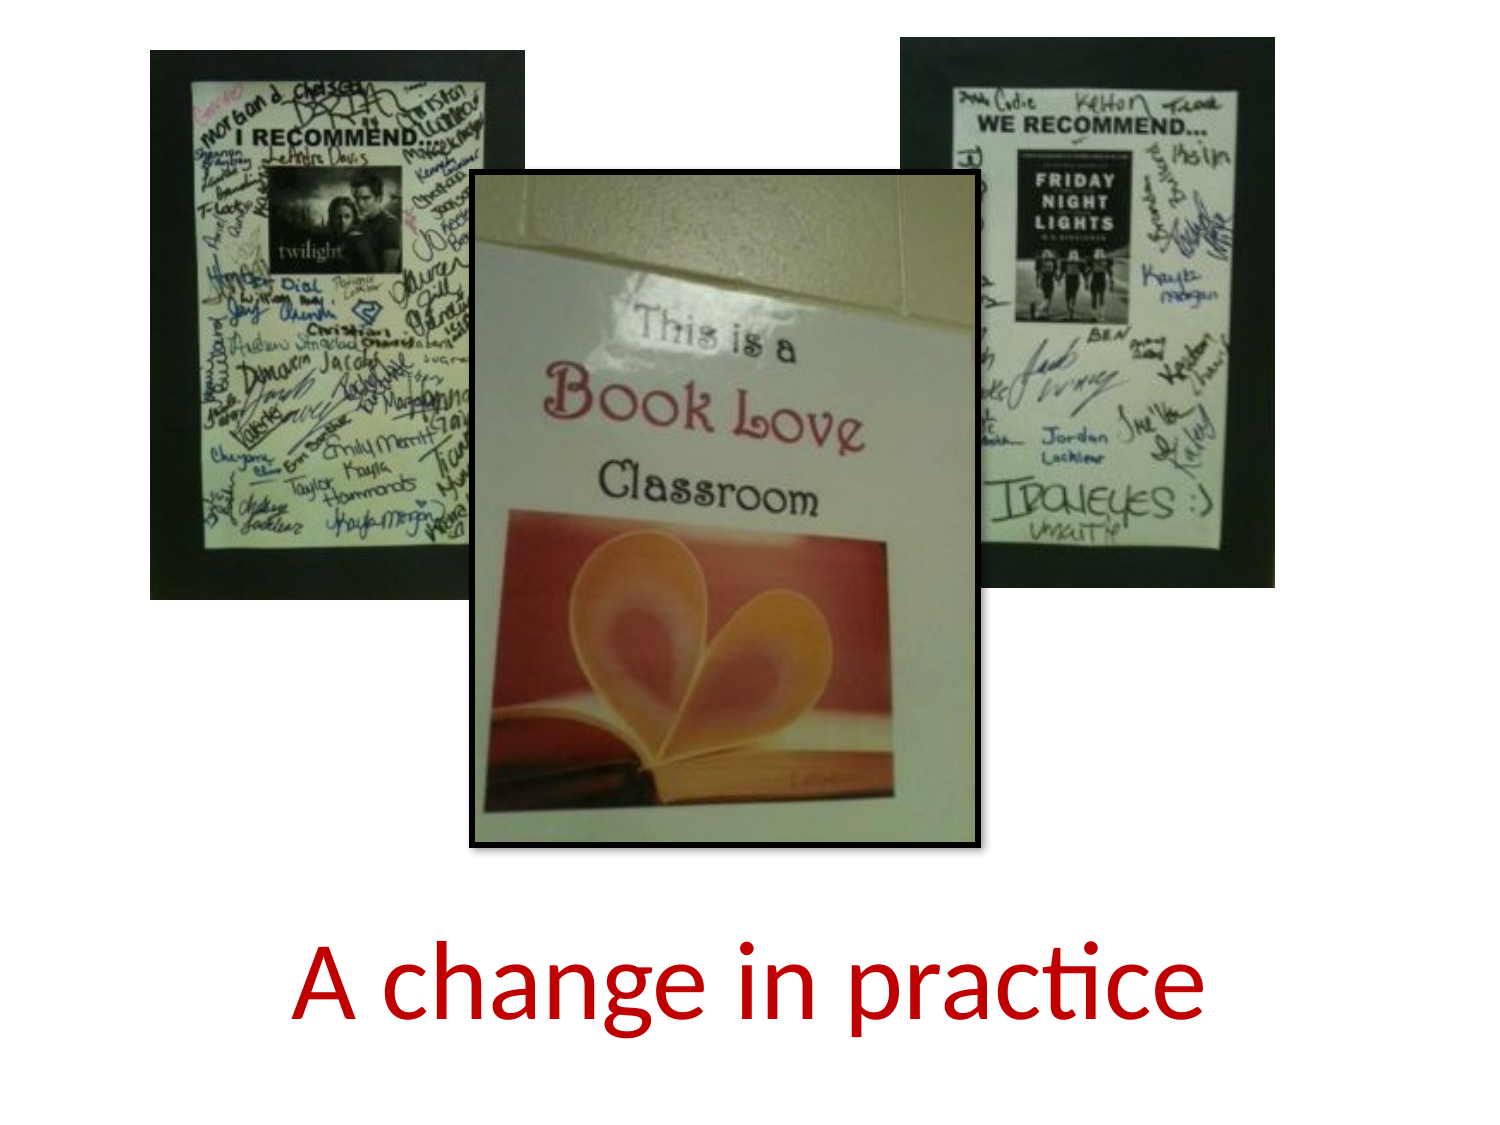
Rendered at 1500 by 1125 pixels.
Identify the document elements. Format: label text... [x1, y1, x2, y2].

text_box A change in practice [137, 899, 1363, 1050]
picture [149, 37, 1276, 842]
